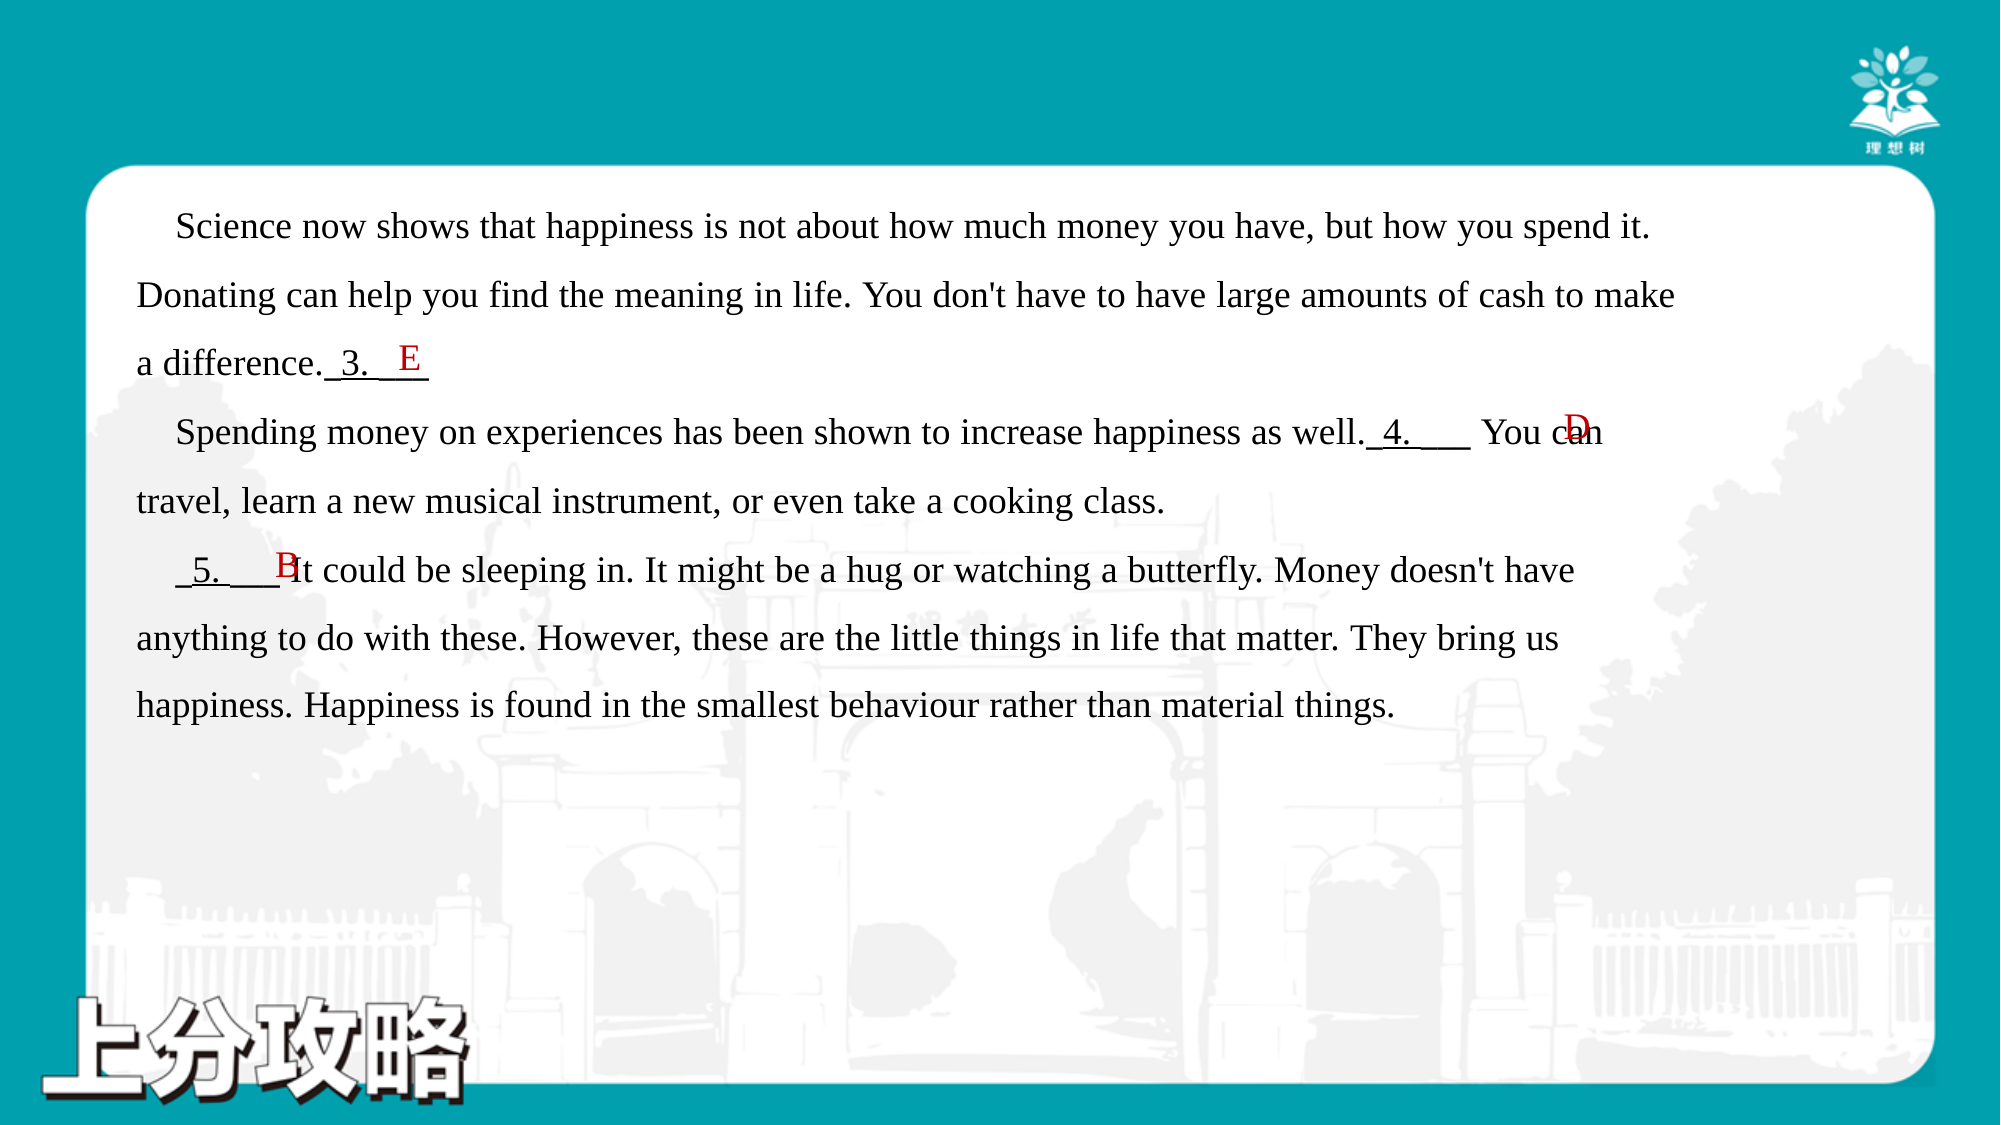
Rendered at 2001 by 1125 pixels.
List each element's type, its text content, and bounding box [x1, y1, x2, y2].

text_box B [261, 515, 314, 578]
text_box Science now shows that happiness is not about how much money you have, but how you spend it. Donating can help you find the meaning in life. You don't have to have large amounts of cash to make a difference._3. ___ Spending money on experiences has been shown to increase happiness as well._4. ___ You can travel, learn a new musical instrument, or even take a cooking class. _5. ___ It could be sleeping in. It might be a hug or watching a butterfly. Money doesn't have anything to do with these. However, these are the little things in life that matter. They bring us happiness. Happiness is found in the smallest behaviour rather than material things.#6 [136, 177, 1865, 717]
text_box E [384, 309, 435, 371]
text_box D [1549, 378, 1605, 440]
picture [0, 0, 2000, 1125]
